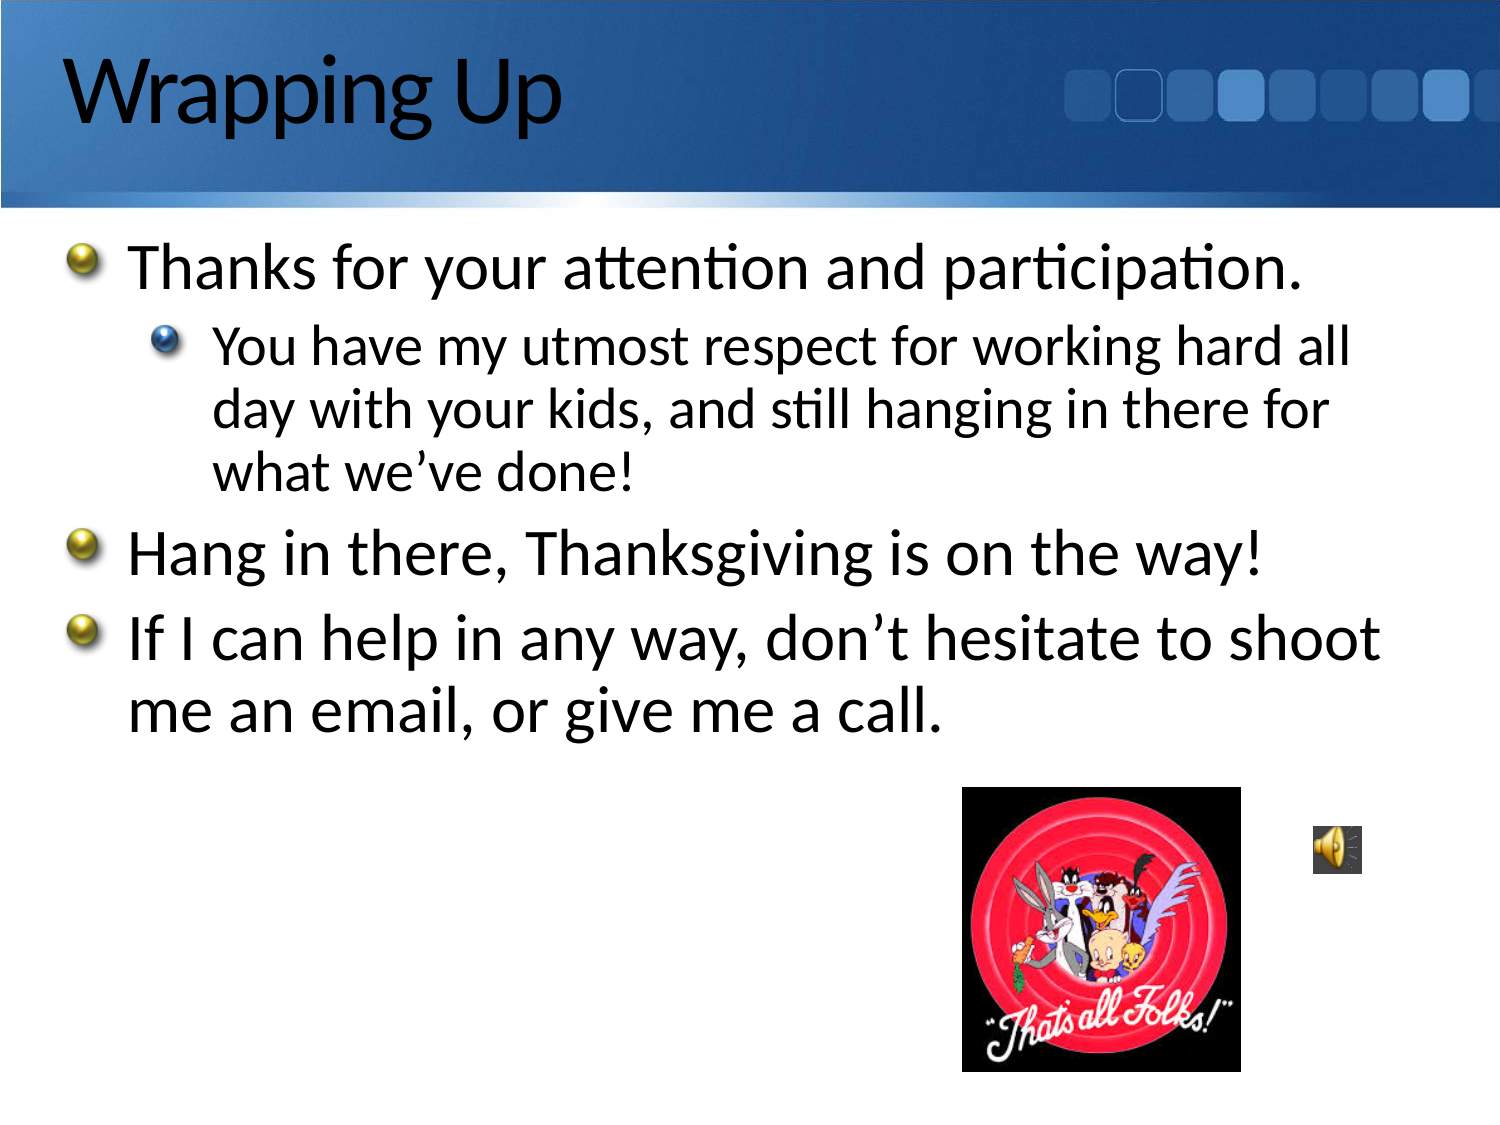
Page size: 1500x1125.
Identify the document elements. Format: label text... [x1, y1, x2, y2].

list Thanks for your attention and participation. You have my utmost respect for working hard all day with your kids, and still hanging in there for what we’ve done! Hang in there, Thanksgiving is on the way! If I can help in any way, don’t hesitate to shoot me an email, or give me a call. [62, 231, 1438, 849]
title Wrapping Up [62, 37, 1438, 147]
picture [0, 0, 1500, 1125]
